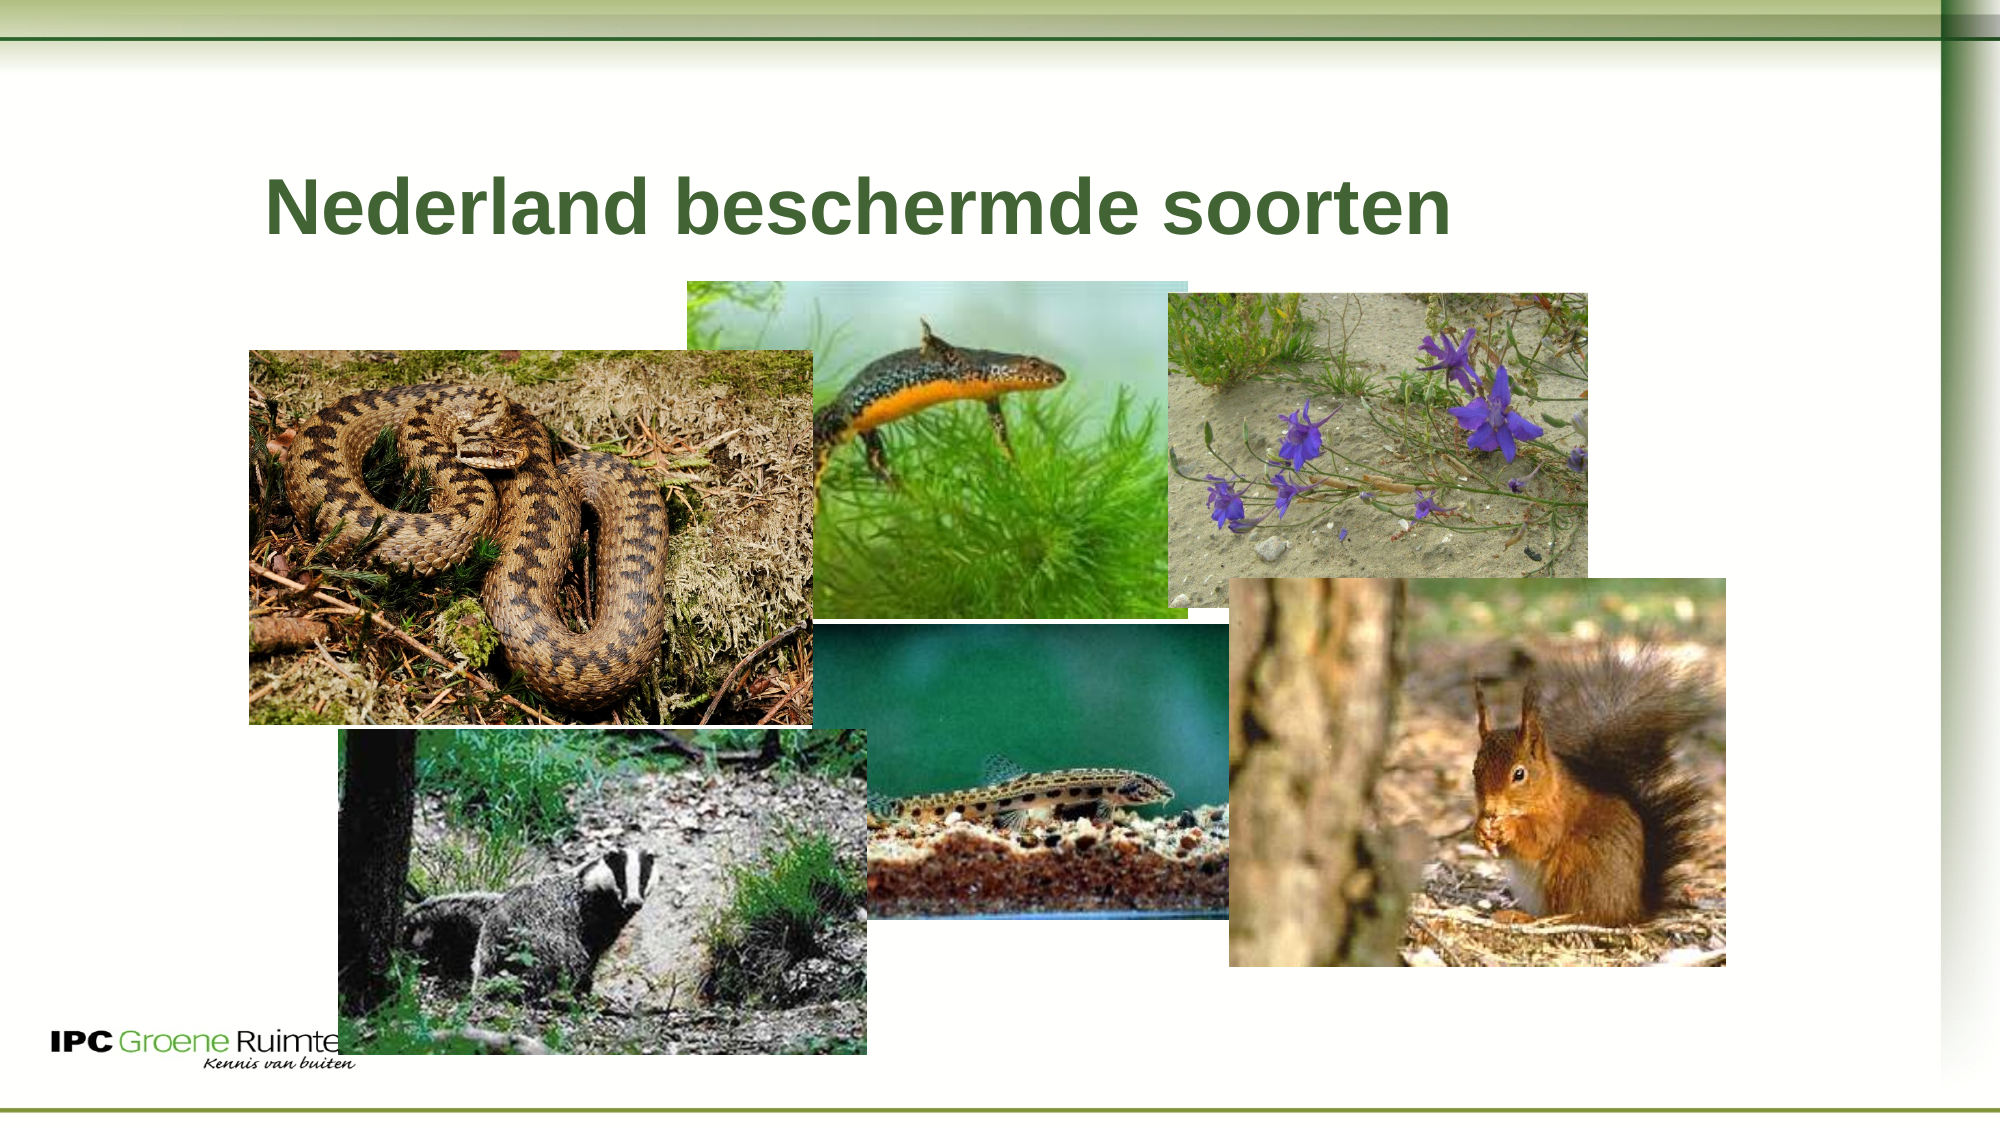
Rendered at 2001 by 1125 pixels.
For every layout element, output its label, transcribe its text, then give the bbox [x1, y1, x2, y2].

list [816, 624, 1223, 920]
title Nederland beschermde soorten [249, 124, 1719, 282]
picture [0, 0, 2000, 1125]
